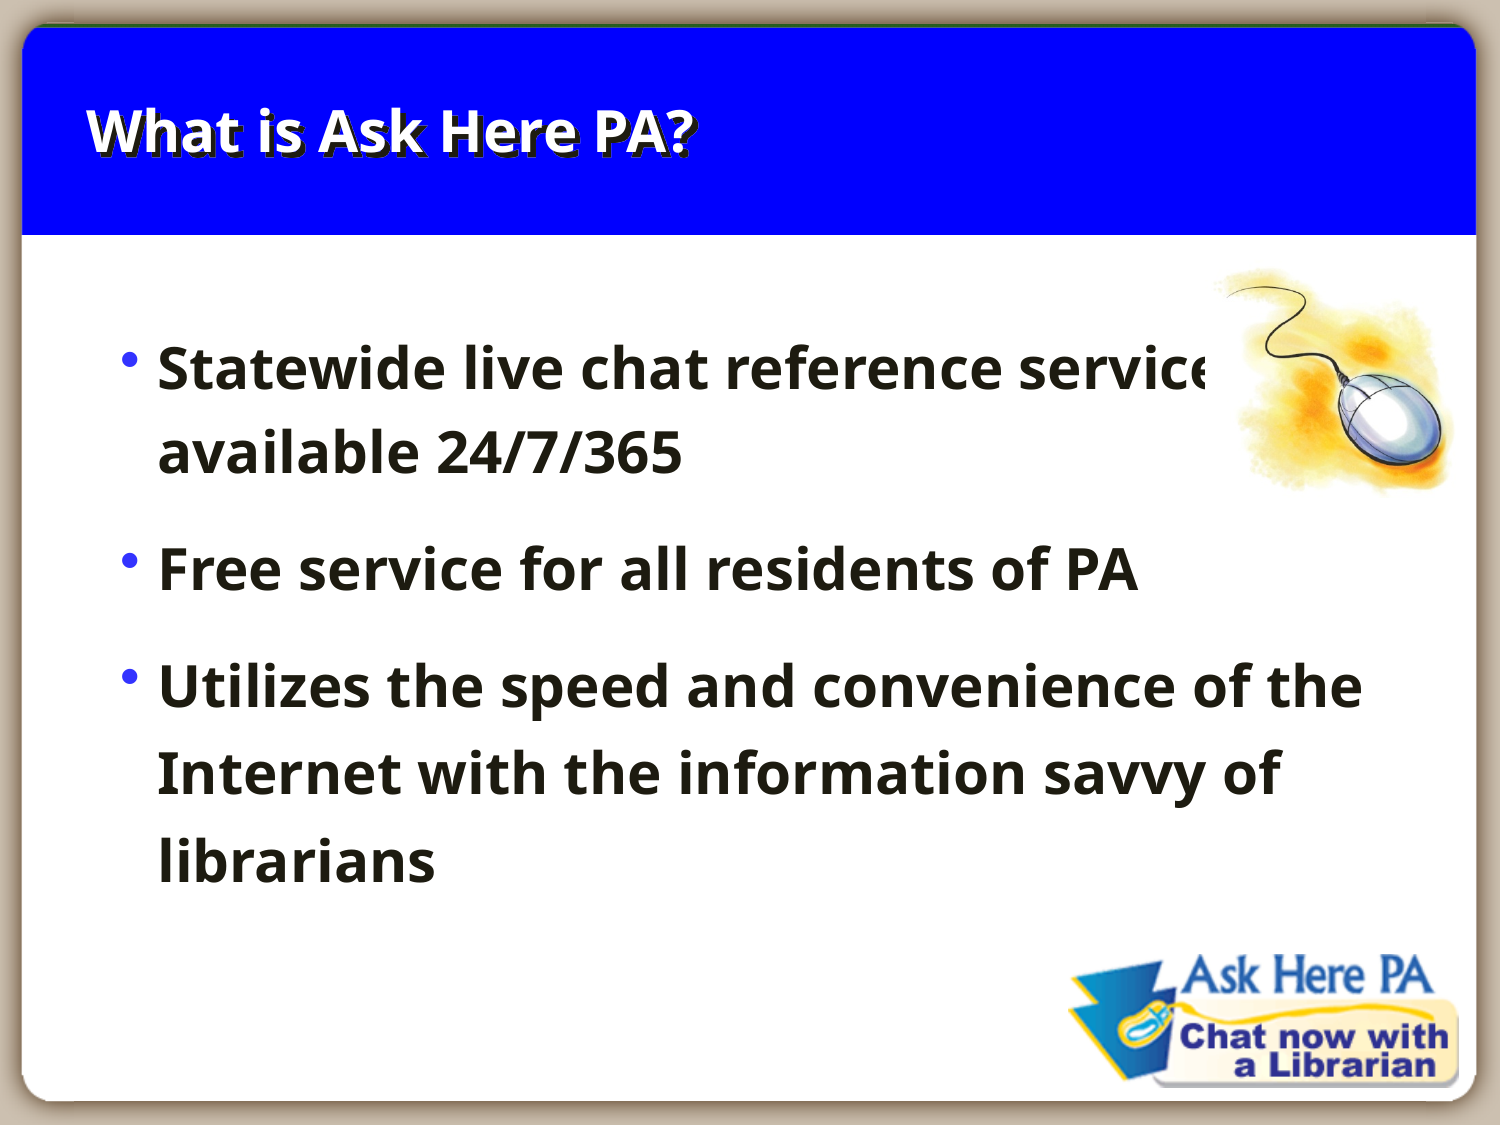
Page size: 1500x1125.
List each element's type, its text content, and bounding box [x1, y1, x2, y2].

title What is Ask Here PA? [71, 23, 1119, 236]
list Statewide live chat reference service available 24/7/365 Free service for all residents of PA Utilizes the speed and convenience of the Internet with the information savvy of librarians [117, 317, 1382, 1008]
picture [0, 0, 1500, 1125]
